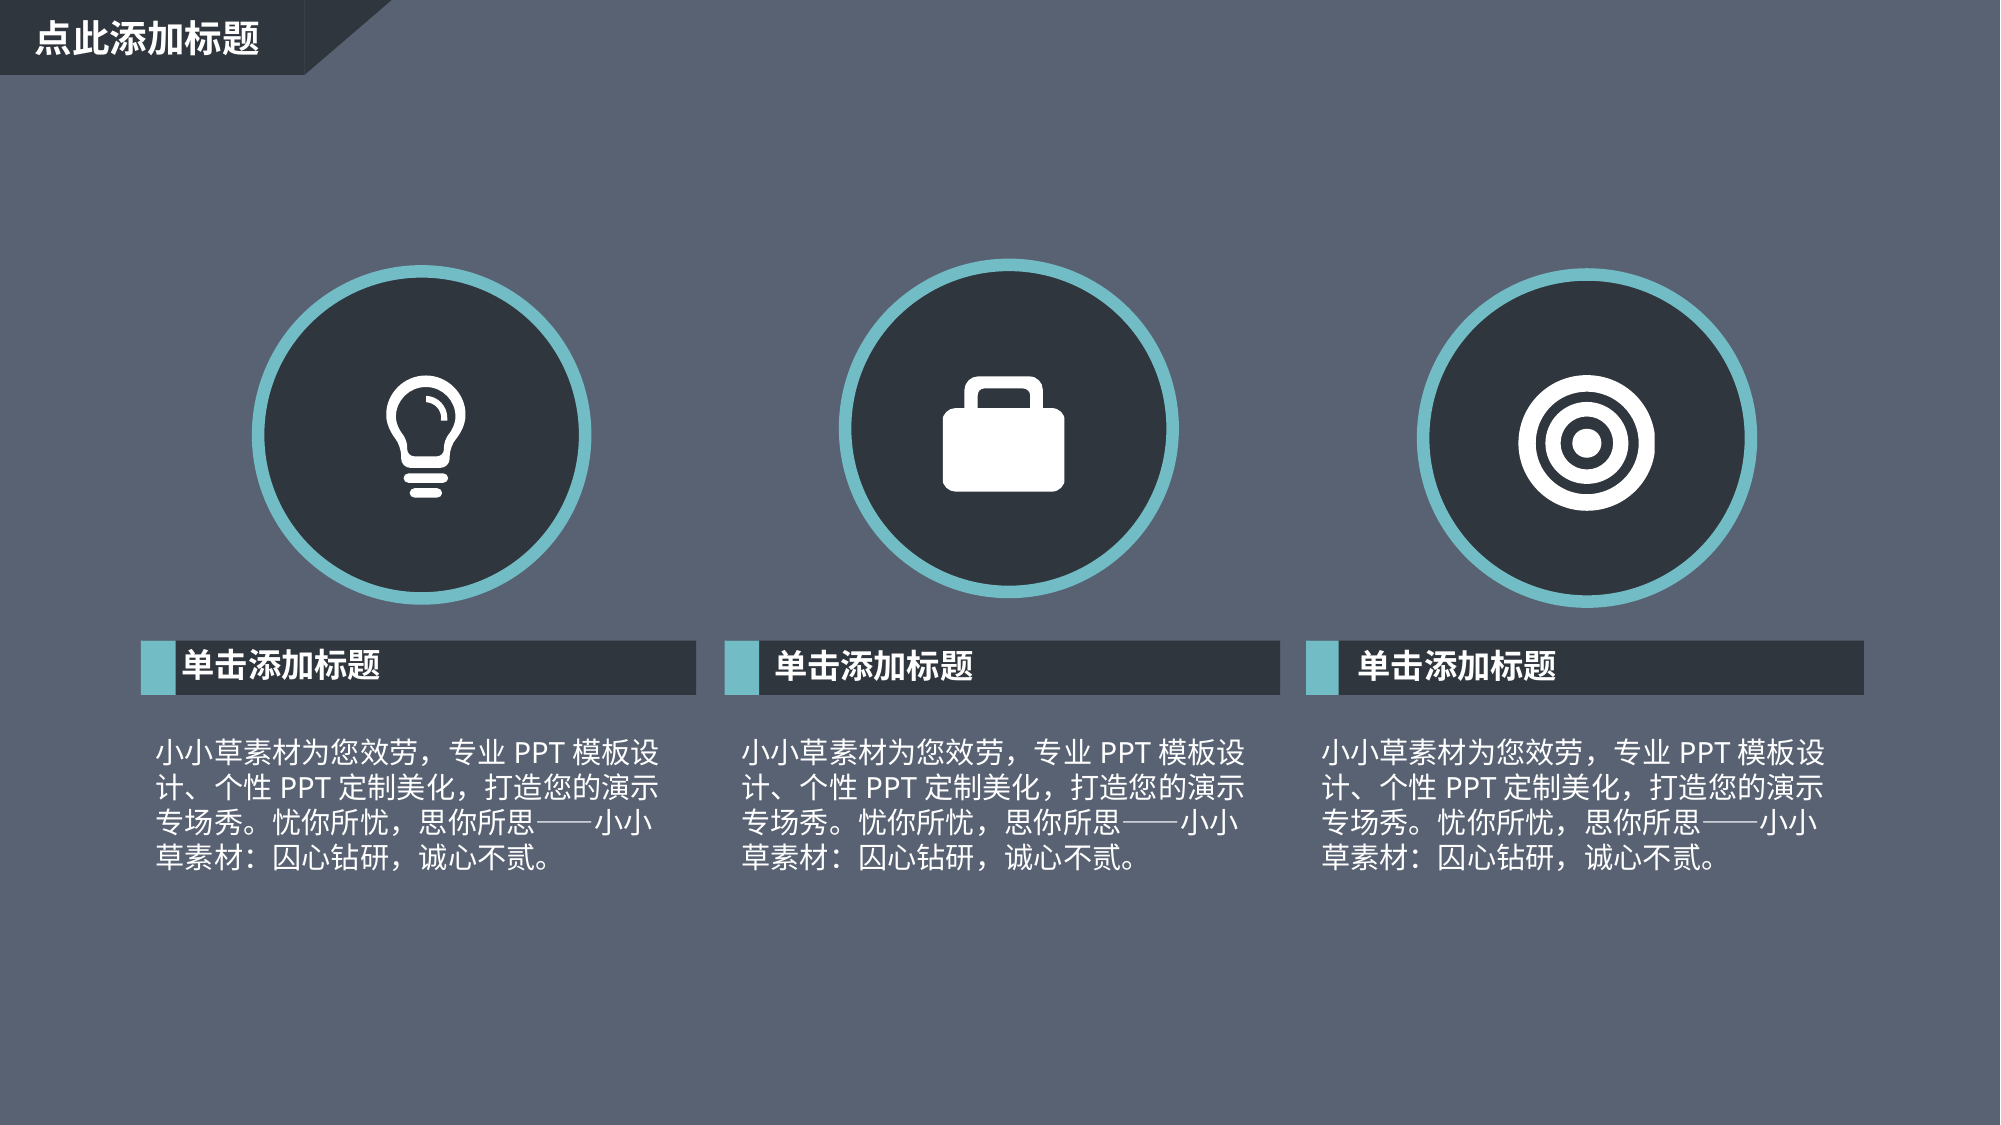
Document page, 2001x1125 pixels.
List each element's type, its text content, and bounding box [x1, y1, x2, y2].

text_box [140, 640, 176, 695]
picture [386, 375, 466, 498]
text_box [1306, 640, 1339, 695]
text_box [760, 640, 1281, 695]
text_box 小小草素材为您效劳，专业PPT模板设计、个性PPT定制美化，打造您的演示专场秀。忧你所忧，思你所思——小小草素材：囚心钻研，诚心不贰。 [140, 727, 697, 882]
text_box [724, 640, 760, 695]
text_box 单击添加标题 [1342, 637, 1690, 693]
text_box 单击添加标题 [759, 637, 1107, 693]
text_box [0, 0, 392, 76]
text_box [1423, 274, 1751, 602]
text_box 小小草素材为您效劳，专业PPT模板设计、个性PPT定制美化，打造您的演示专场秀。忧你所忧，思你所思——小小草素材：囚心钻研，诚心不贰。 [1306, 727, 1862, 882]
text_box [845, 264, 1173, 592]
text_box 单击添加标题 [166, 636, 514, 692]
picture [942, 375, 1065, 492]
text_box [176, 640, 697, 695]
picture [1517, 375, 1655, 511]
text_box [1339, 640, 1864, 695]
text_box 小小草素材为您效劳，专业PPT模板设计、个性PPT定制美化，打造您的演示专场秀。忧你所忧，思你所思——小小草素材：囚心钻研，诚心不贰。 [726, 727, 1283, 882]
text_box [258, 271, 586, 599]
